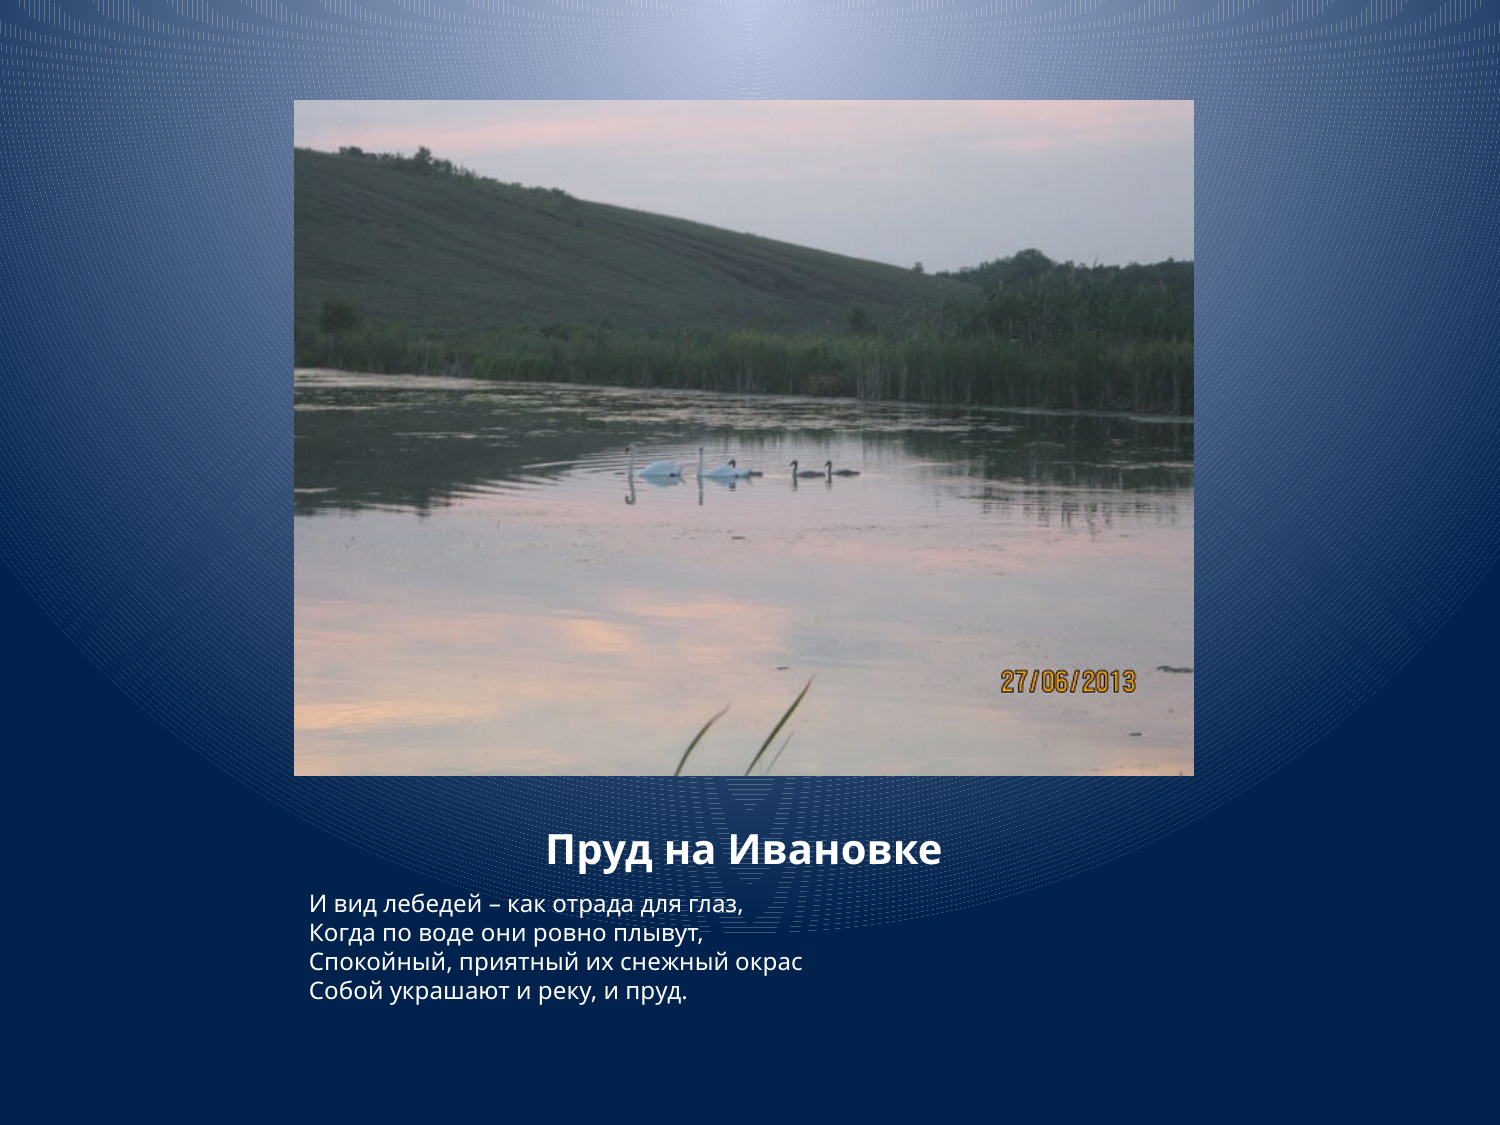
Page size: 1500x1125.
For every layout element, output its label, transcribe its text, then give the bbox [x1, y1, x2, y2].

list И вид лебедей – как отрада для глаз, Когда по воде они ровно плывут, Спокойный, приятный их снежный окрас Собой украшают и реку, и пруд. [294, 880, 1194, 1013]
title Пруд на Ивановке [294, 787, 1194, 880]
picture [293, 100, 1195, 776]
